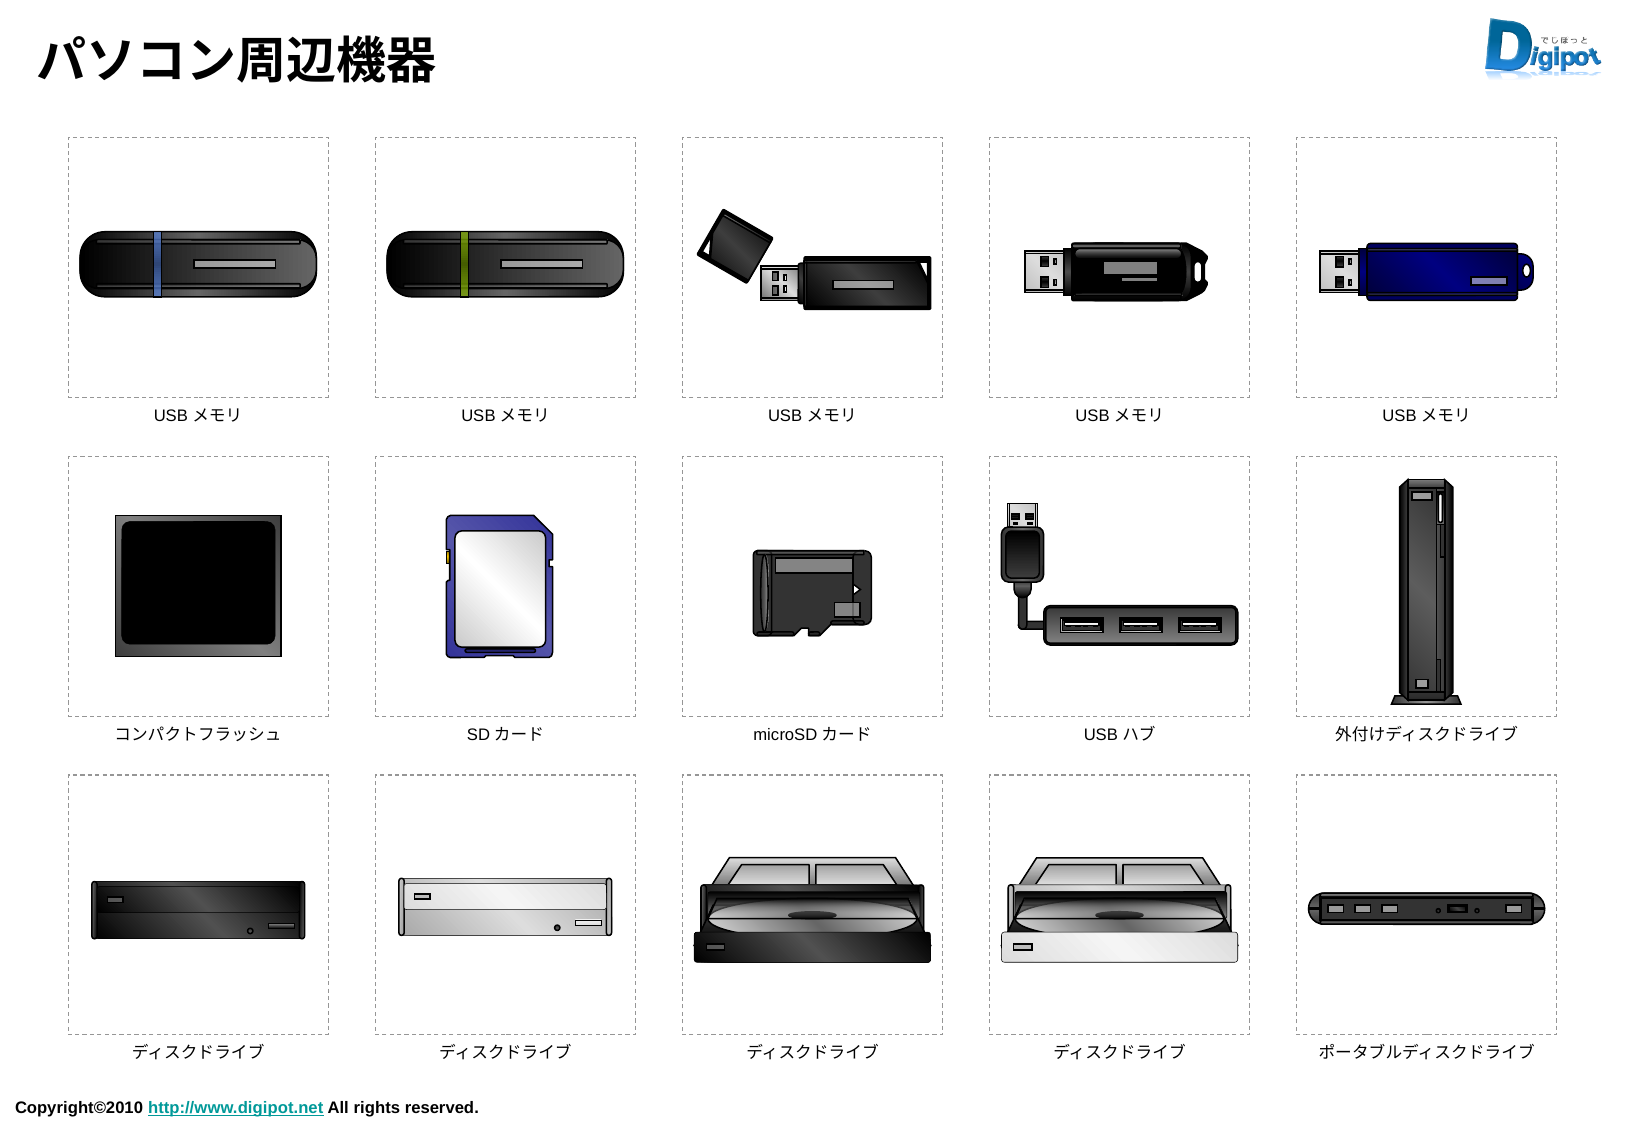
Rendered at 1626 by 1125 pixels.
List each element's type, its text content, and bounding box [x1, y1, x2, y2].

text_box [446, 515, 553, 658]
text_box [706, 220, 931, 310]
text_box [1320, 243, 1534, 301]
text_box microSDカード [682, 716, 943, 744]
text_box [115, 515, 282, 657]
text_box USBメモリ [375, 397, 636, 425]
text_box USBメモリ [1296, 397, 1557, 425]
picture [1485, 18, 1602, 82]
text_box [387, 231, 624, 297]
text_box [1001, 503, 1238, 646]
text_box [694, 857, 931, 963]
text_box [1001, 857, 1238, 963]
text_box コンパクトフラッシュ [68, 716, 329, 744]
text_box USBハブ [989, 716, 1250, 744]
text_box SDカード [375, 716, 636, 744]
text_box ディスクドライブ [682, 1034, 943, 1063]
text_box USBメモリ [682, 397, 943, 425]
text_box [91, 881, 305, 939]
text_box 外付けディスクドライブ [1296, 716, 1557, 744]
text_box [753, 550, 872, 636]
text_box ディスクドライブ [375, 1034, 636, 1063]
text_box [1308, 893, 1545, 925]
text_box ディスクドライブ [68, 1034, 329, 1063]
text_box USBメモリ [68, 397, 329, 425]
title パソコン周辺機器 [21, 19, 881, 98]
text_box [1391, 479, 1461, 705]
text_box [80, 231, 317, 297]
text_box ポータブルディスクドライブ [1296, 1034, 1557, 1063]
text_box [398, 878, 612, 936]
text_box ディスクドライブ [989, 1034, 1250, 1063]
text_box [1025, 243, 1207, 301]
text_box USBメモリ [989, 397, 1250, 425]
